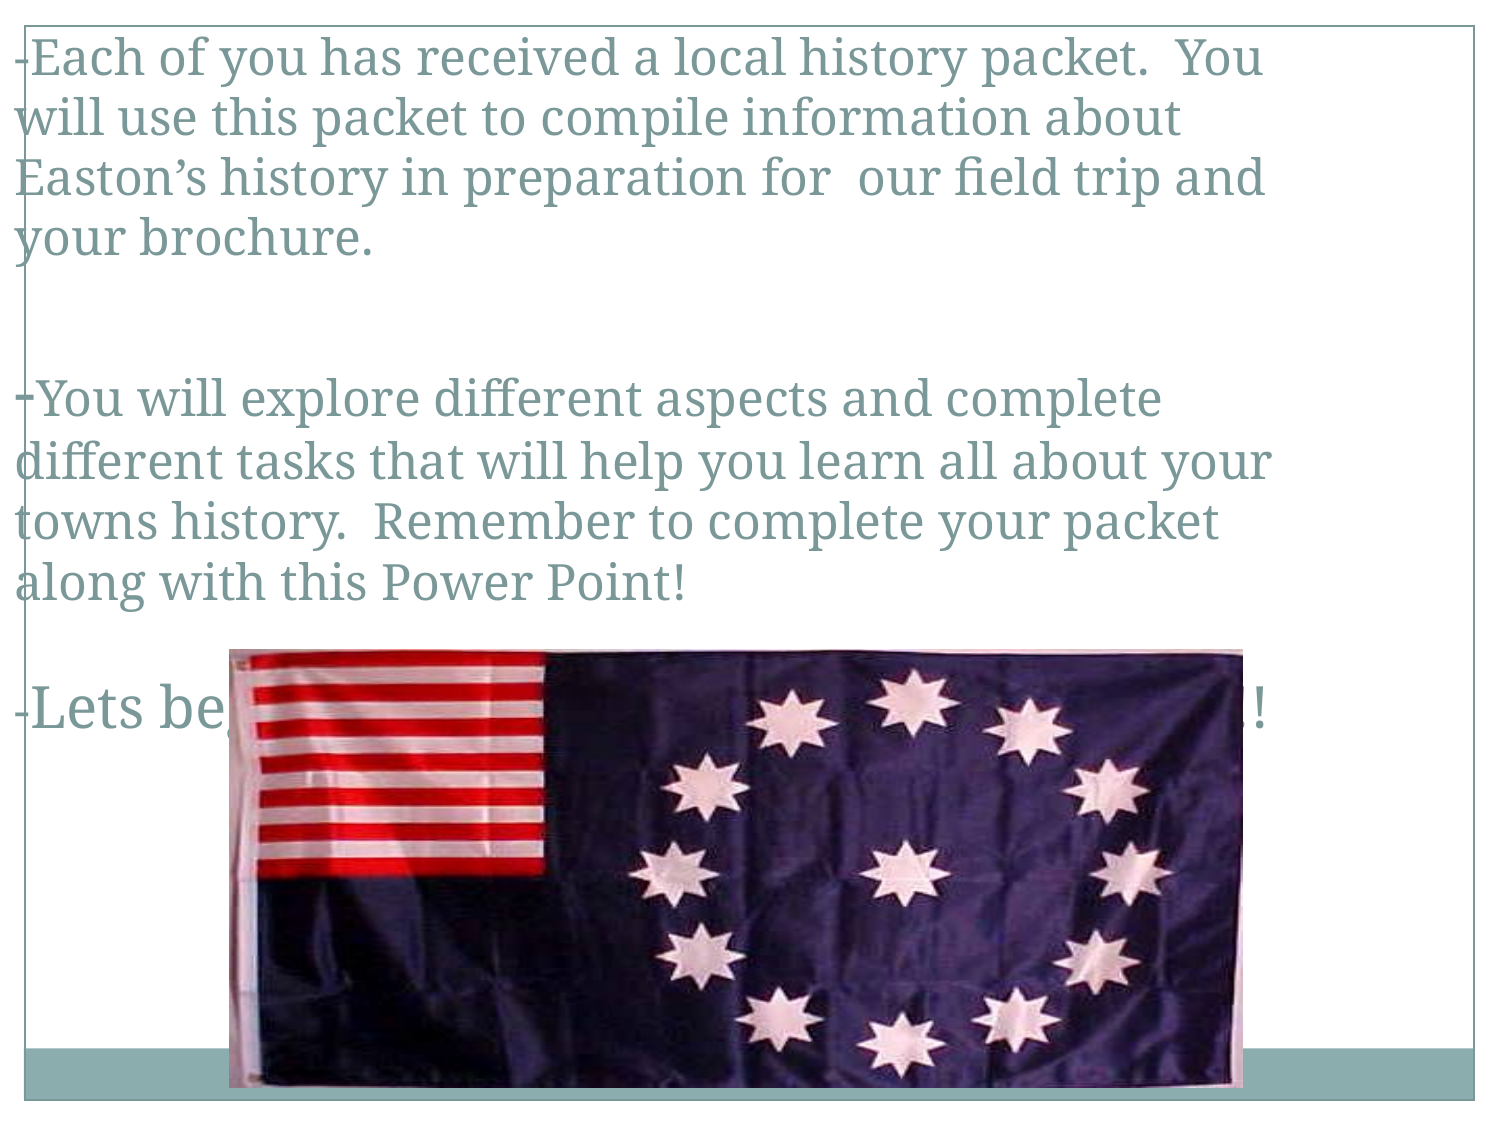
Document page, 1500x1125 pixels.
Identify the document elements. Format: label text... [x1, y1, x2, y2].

picture [229, 649, 1243, 1088]
title -Each of you has received a local history packet. You will use this packet to compile information about Easton’s history in preparation for our field trip and your brochure. -You will explore different aspects and complete different tasks that will help you learn all about your towns history. Remember to complete your packet along with this Power Point! -Lets begin exploring Easton’s historic past!!!! [0, 17, 1289, 888]
